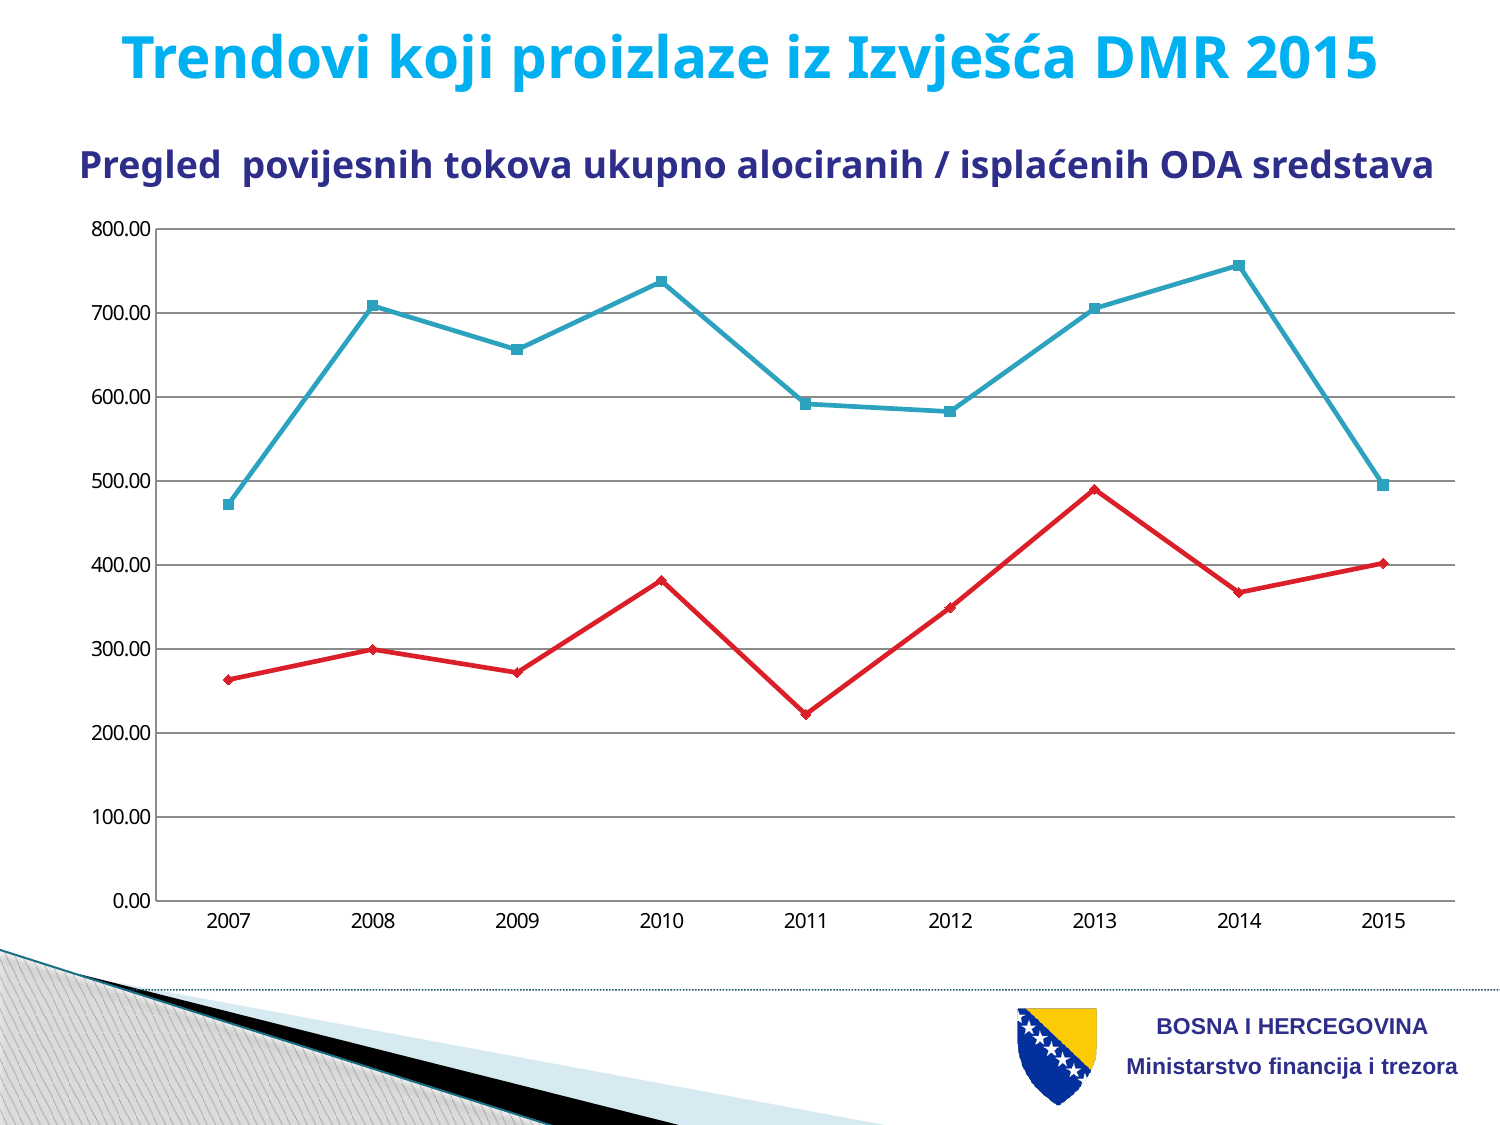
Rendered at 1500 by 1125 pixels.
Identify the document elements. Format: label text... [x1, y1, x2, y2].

text_box BOSNA I HERCEGOVINA Ministarstvo financija i trezora [1096, 1004, 1489, 1125]
picture [1017, 1008, 1098, 1106]
chart [62, 199, 1485, 951]
text_box Trendovi koji proizlaze iz Izvješća DMR 2015 Pregled povijesnih tokova ukupno alociranih / isplaćenih ODA sredstava [31, 12, 1484, 266]
